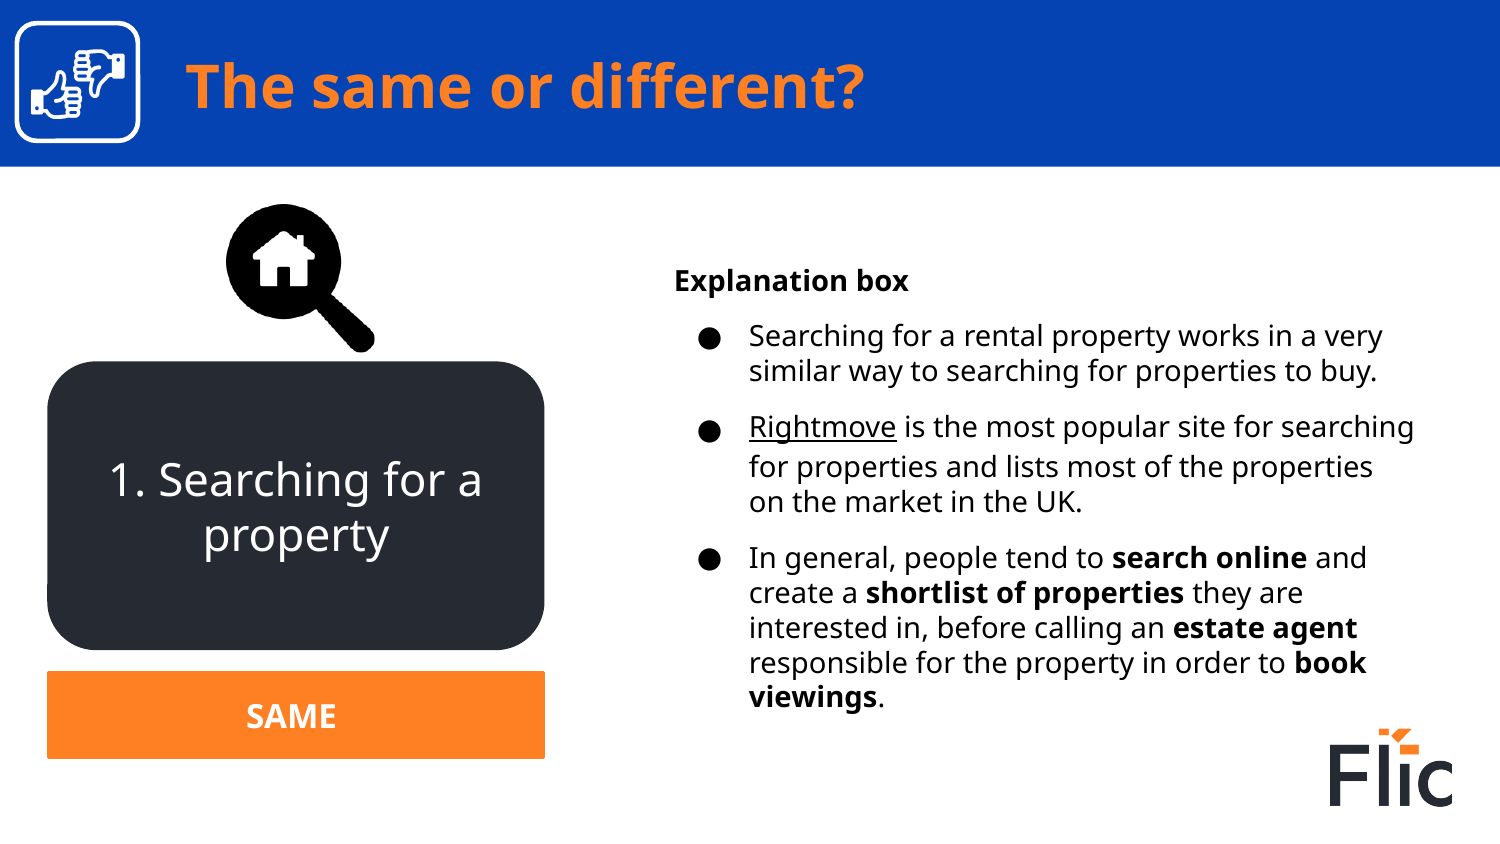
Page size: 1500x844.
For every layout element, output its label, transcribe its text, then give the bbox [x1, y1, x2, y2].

picture [222, 200, 378, 356]
text_box SAME [48, 672, 544, 758]
title The same or different? [170, 42, 1500, 127]
text_box Explanation box Searching for a rental property works in a very similar way to searching for properties to buy. Rightmove is the most popular site for searching for properties and lists most of the properties on the market in the UK. In general, people tend to search online and create a shortlist of properties they are interested in, before calling an estate agent responsible for the property in order to book viewings. [658, 246, 1432, 729]
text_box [0, 0, 156, 170]
text_box 1. Searching for a property [48, 362, 544, 650]
picture [1330, 716, 1452, 807]
